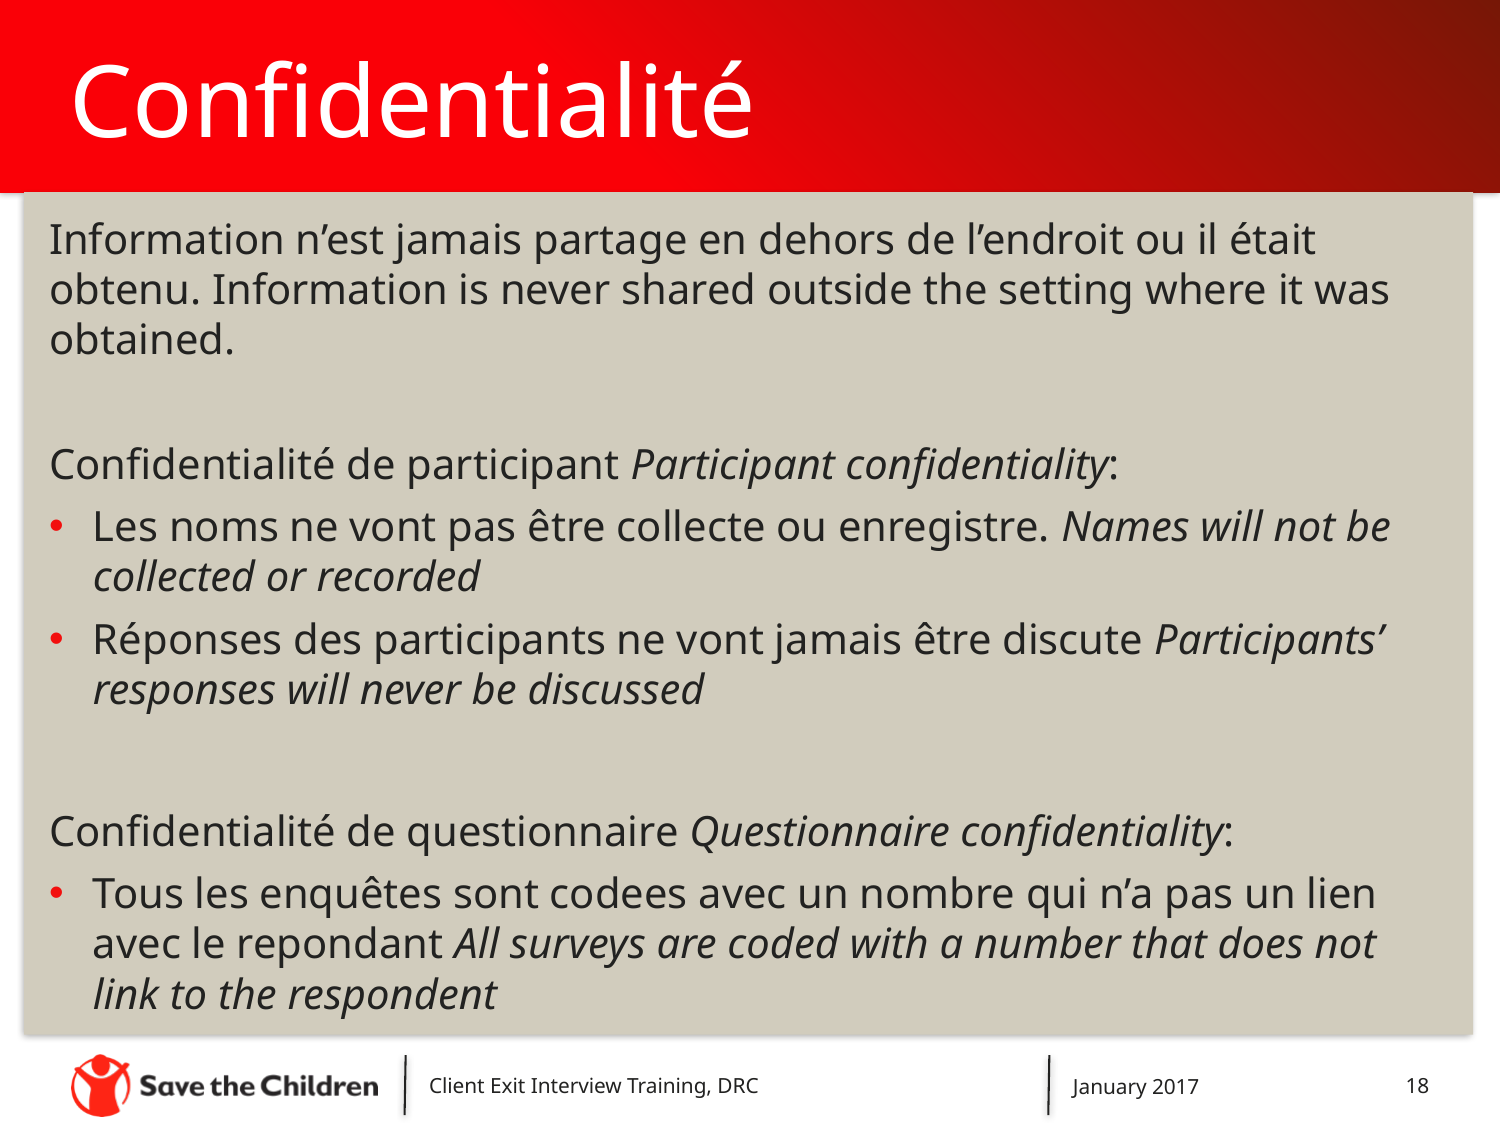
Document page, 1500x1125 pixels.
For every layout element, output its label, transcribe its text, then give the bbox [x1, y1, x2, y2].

slide_number 18 [1317, 1056, 1445, 1117]
footer Client Exit Interview Training, DRC [414, 1056, 1042, 1117]
title Confidentialité [69, 33, 1429, 163]
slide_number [1057, 1056, 1317, 1117]
list Information n’est jamais partage en dehors de l’endroit ou il était obtenu. Information is never shared outside the setting where it was obtained. Confidentialité de participant Participant confidentiality: Les noms ne vont pas être collecte ou enregistre. Names will not be collected or recorded Réponses des participants ne vont jamais être discute Participants’ responses will never be discussed Confidentialité de questionnaire Questionnaire confidentiality: Tous les enquêtes sont codees avec un nombre qui n’a pas un lien avec le repondant All surveys are coded with a number that does not link to the respondent [49, 212, 1407, 959]
picture [71, 1054, 378, 1117]
